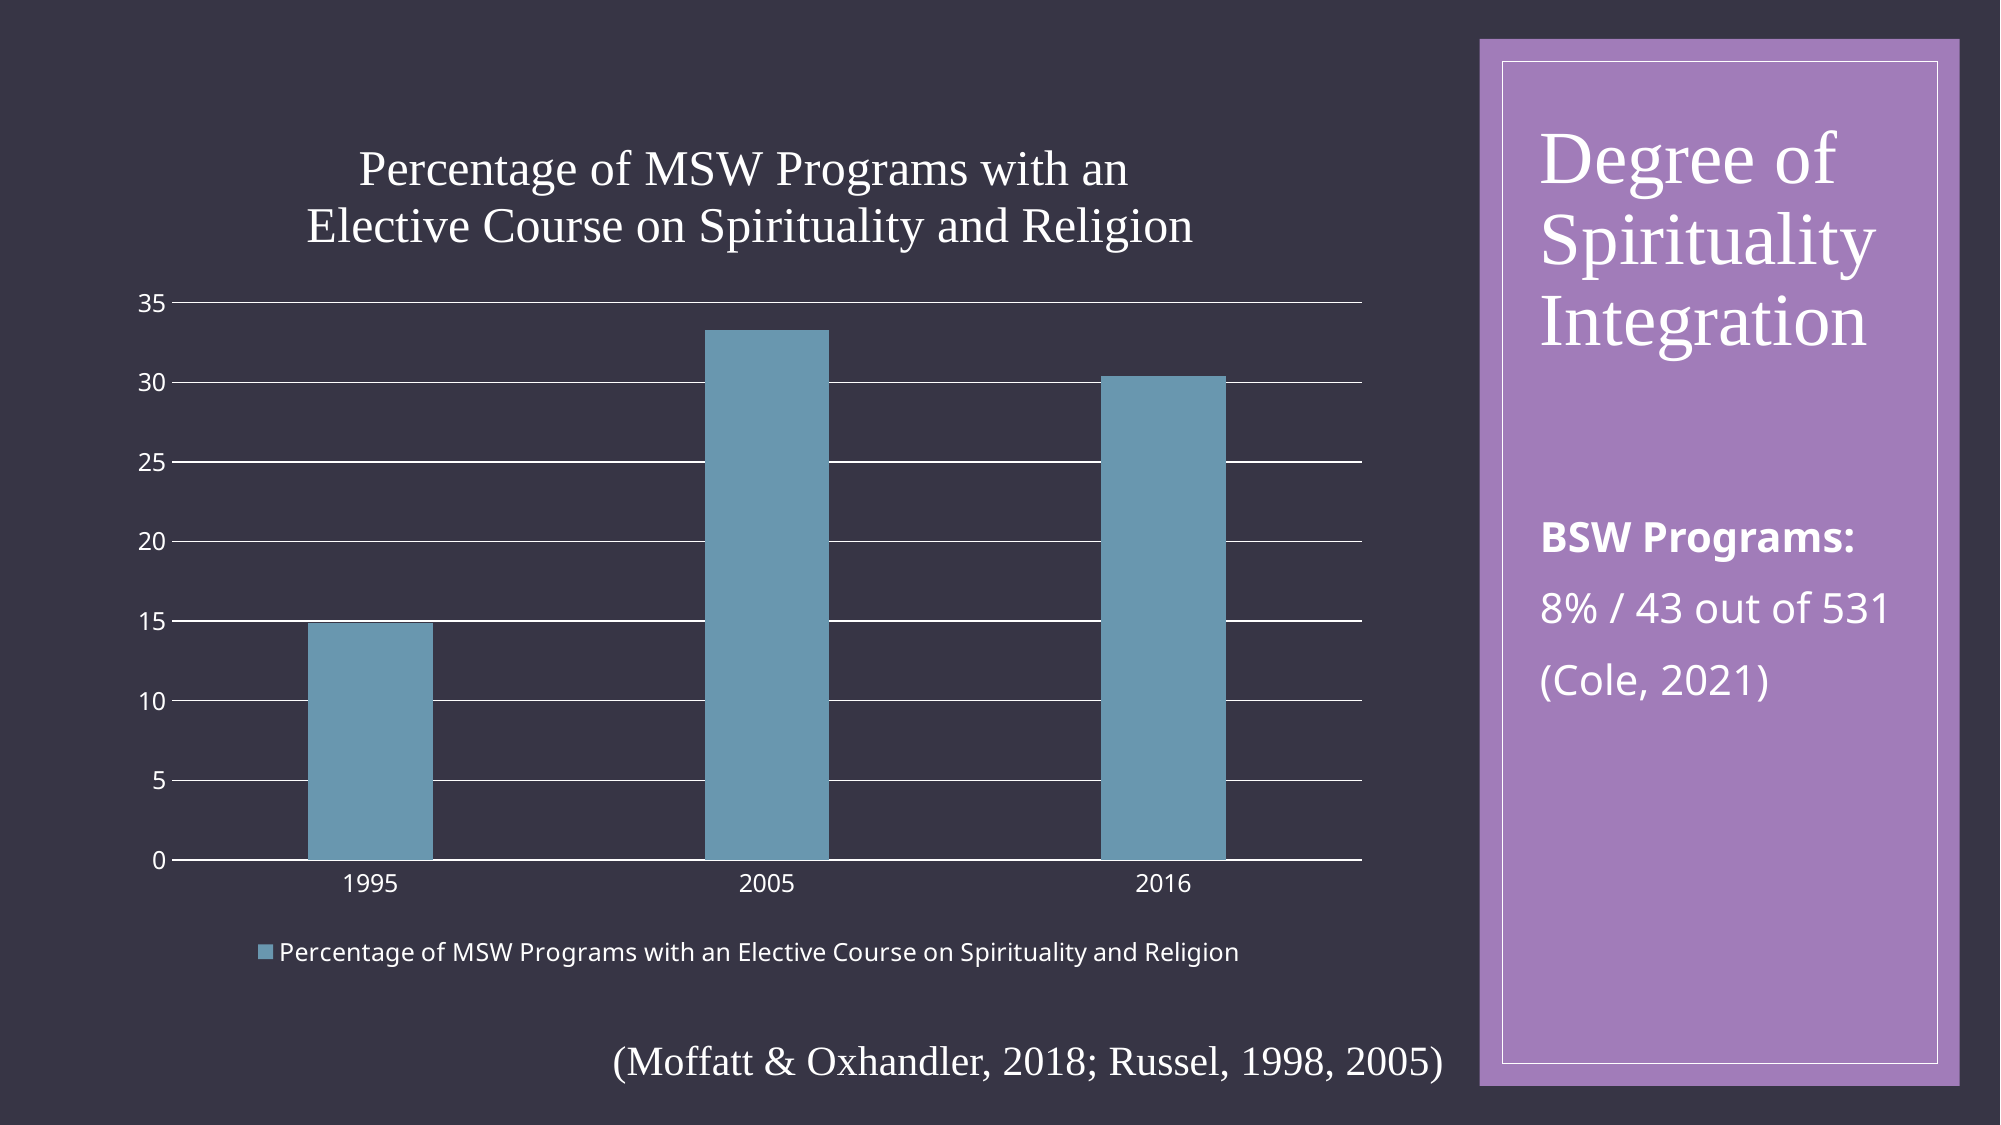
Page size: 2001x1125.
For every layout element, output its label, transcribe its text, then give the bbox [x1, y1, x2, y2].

chart [112, 99, 1388, 975]
title Degree of Spirituality Integration [1524, 99, 1924, 370]
text_box (Moffatt & Oxhandler, 2018; Russel, 1998, 2005) [597, 1026, 1548, 1092]
list BSW Programs: 8% / 43 out of 531 (Cole, 2021) [1524, 375, 1924, 950]
